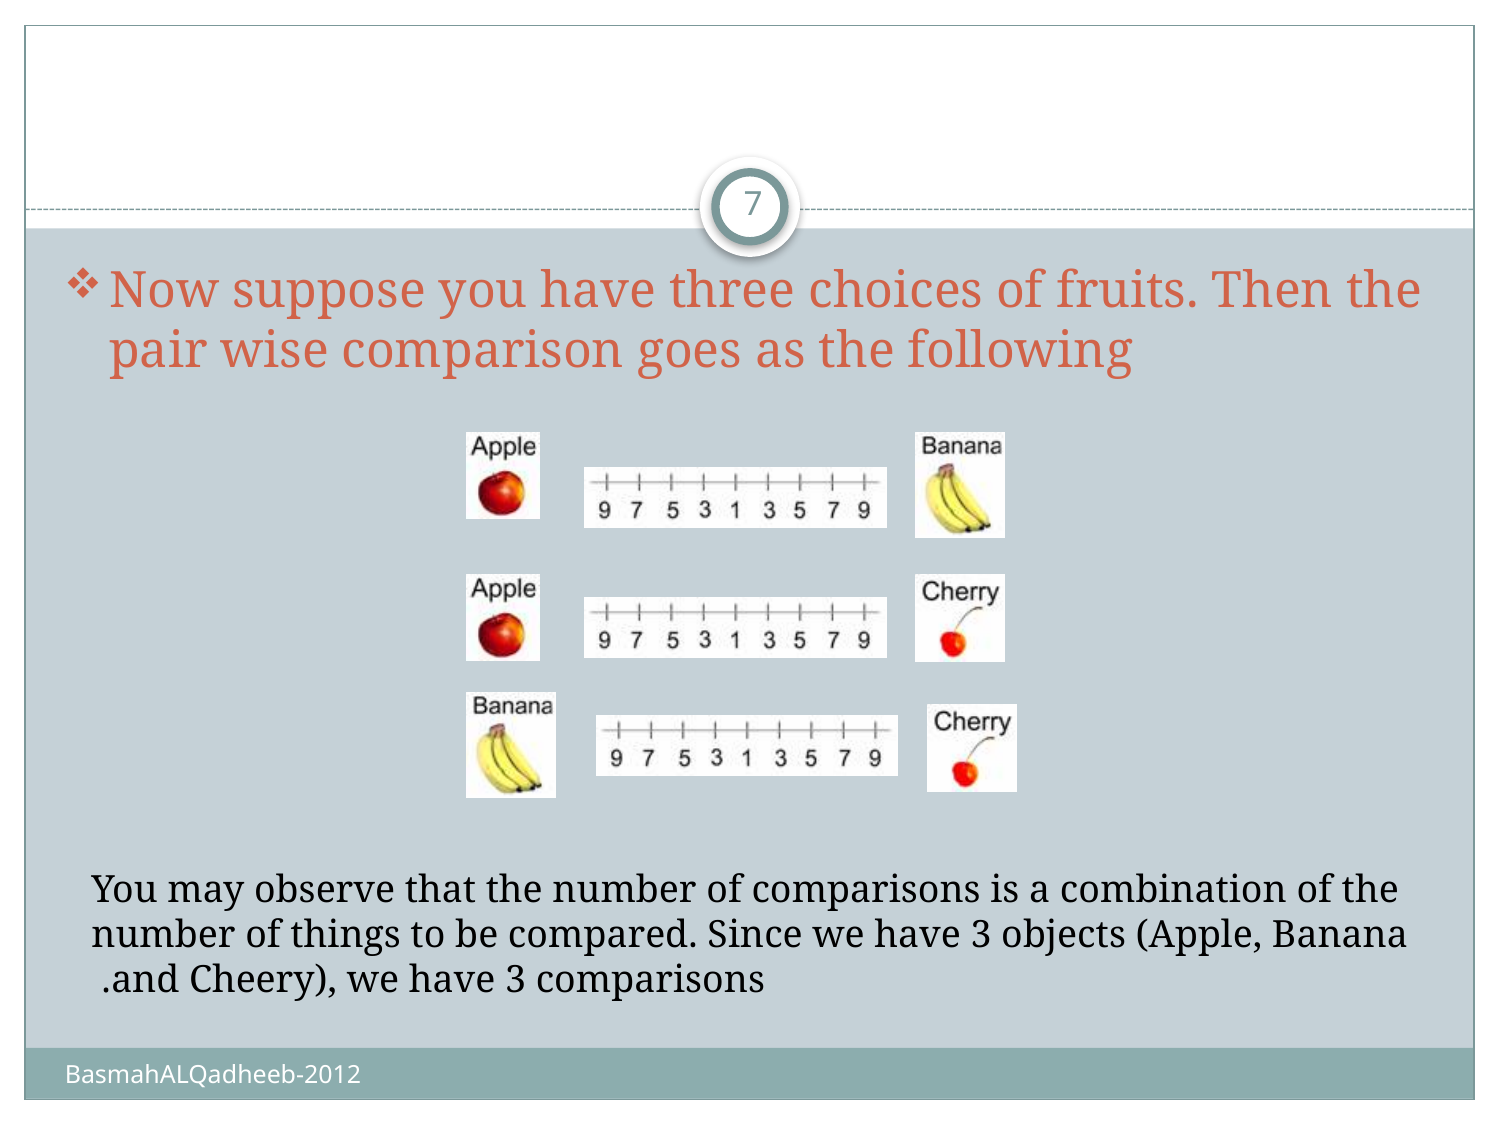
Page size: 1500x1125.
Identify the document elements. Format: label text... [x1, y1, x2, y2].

slide_number 7 [715, 168, 791, 241]
picture [926, 703, 1017, 792]
picture [596, 715, 899, 776]
picture [915, 432, 1005, 538]
picture [915, 573, 1005, 662]
picture [584, 597, 887, 658]
picture [466, 432, 541, 519]
list Now suppose you have three choices of fruits. Then the pair wise comparison goes as the following [49, 250, 1445, 1001]
picture [466, 574, 541, 661]
text_box You may observe that the number of comparisons is a combination of the number of things to be compared. Since we have 3 objects (Apple, Banana and Cheery), we have 3 comparisons. [76, 857, 1436, 1008]
picture [584, 467, 887, 528]
picture [466, 692, 556, 798]
footer BasmahALQadheeb-2012 [50, 1051, 638, 1112]
